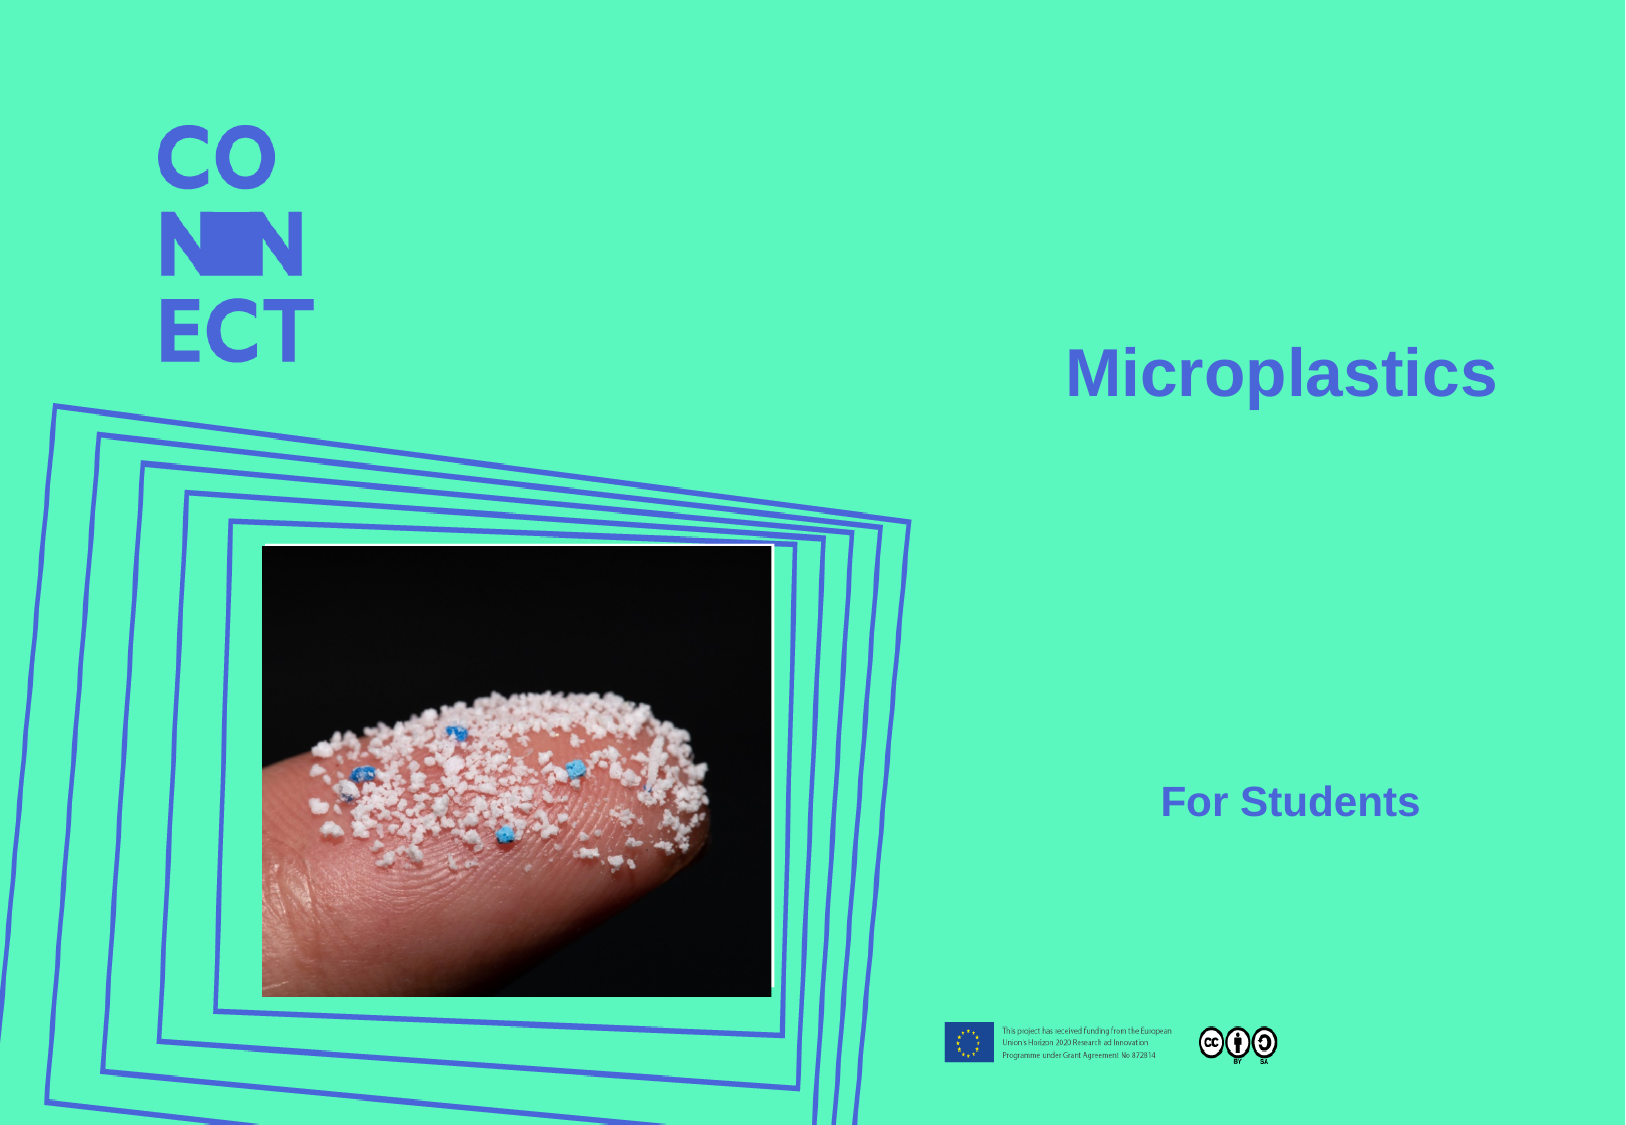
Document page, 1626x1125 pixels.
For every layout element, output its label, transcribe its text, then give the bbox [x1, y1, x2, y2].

picture [0, 0, 1626, 1125]
subtitle For Students [977, 772, 1605, 860]
title Microplastics [958, 328, 1605, 419]
